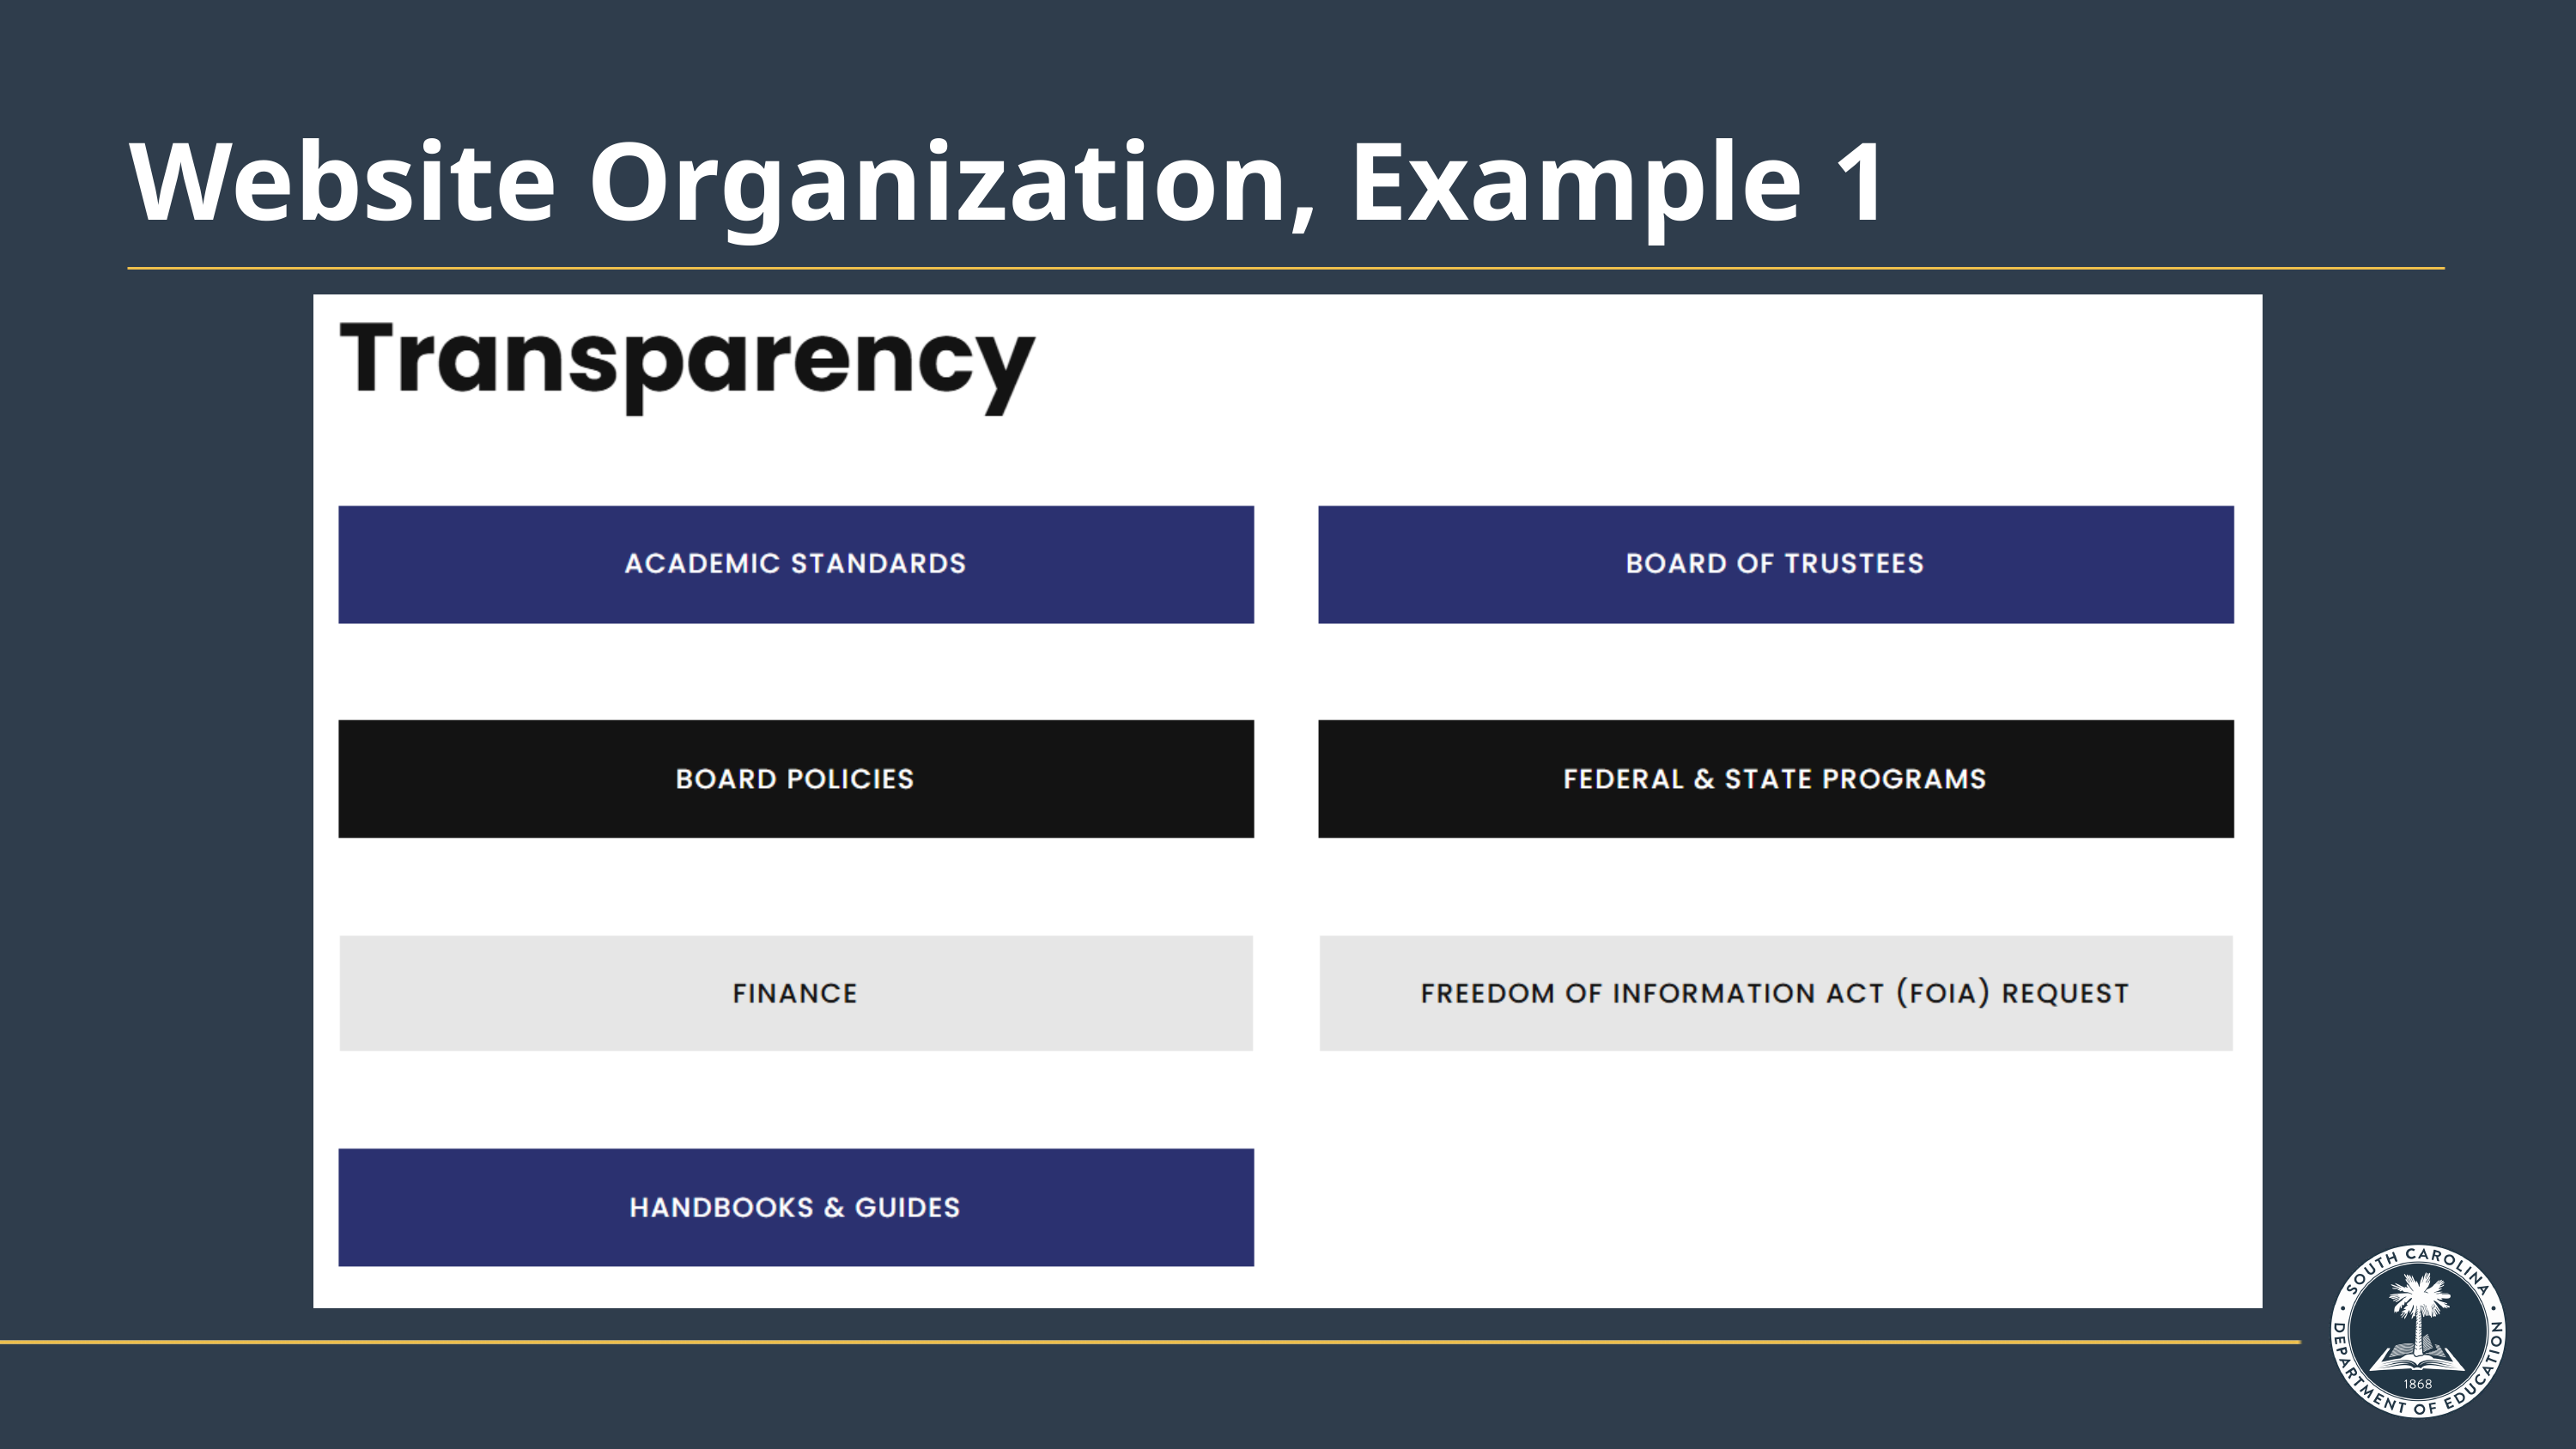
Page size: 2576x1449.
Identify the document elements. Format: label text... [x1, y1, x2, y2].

title Website Organization, Example 1 [129, 56, 2447, 299]
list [313, 294, 2263, 1308]
picture [2329, 1243, 2507, 1420]
